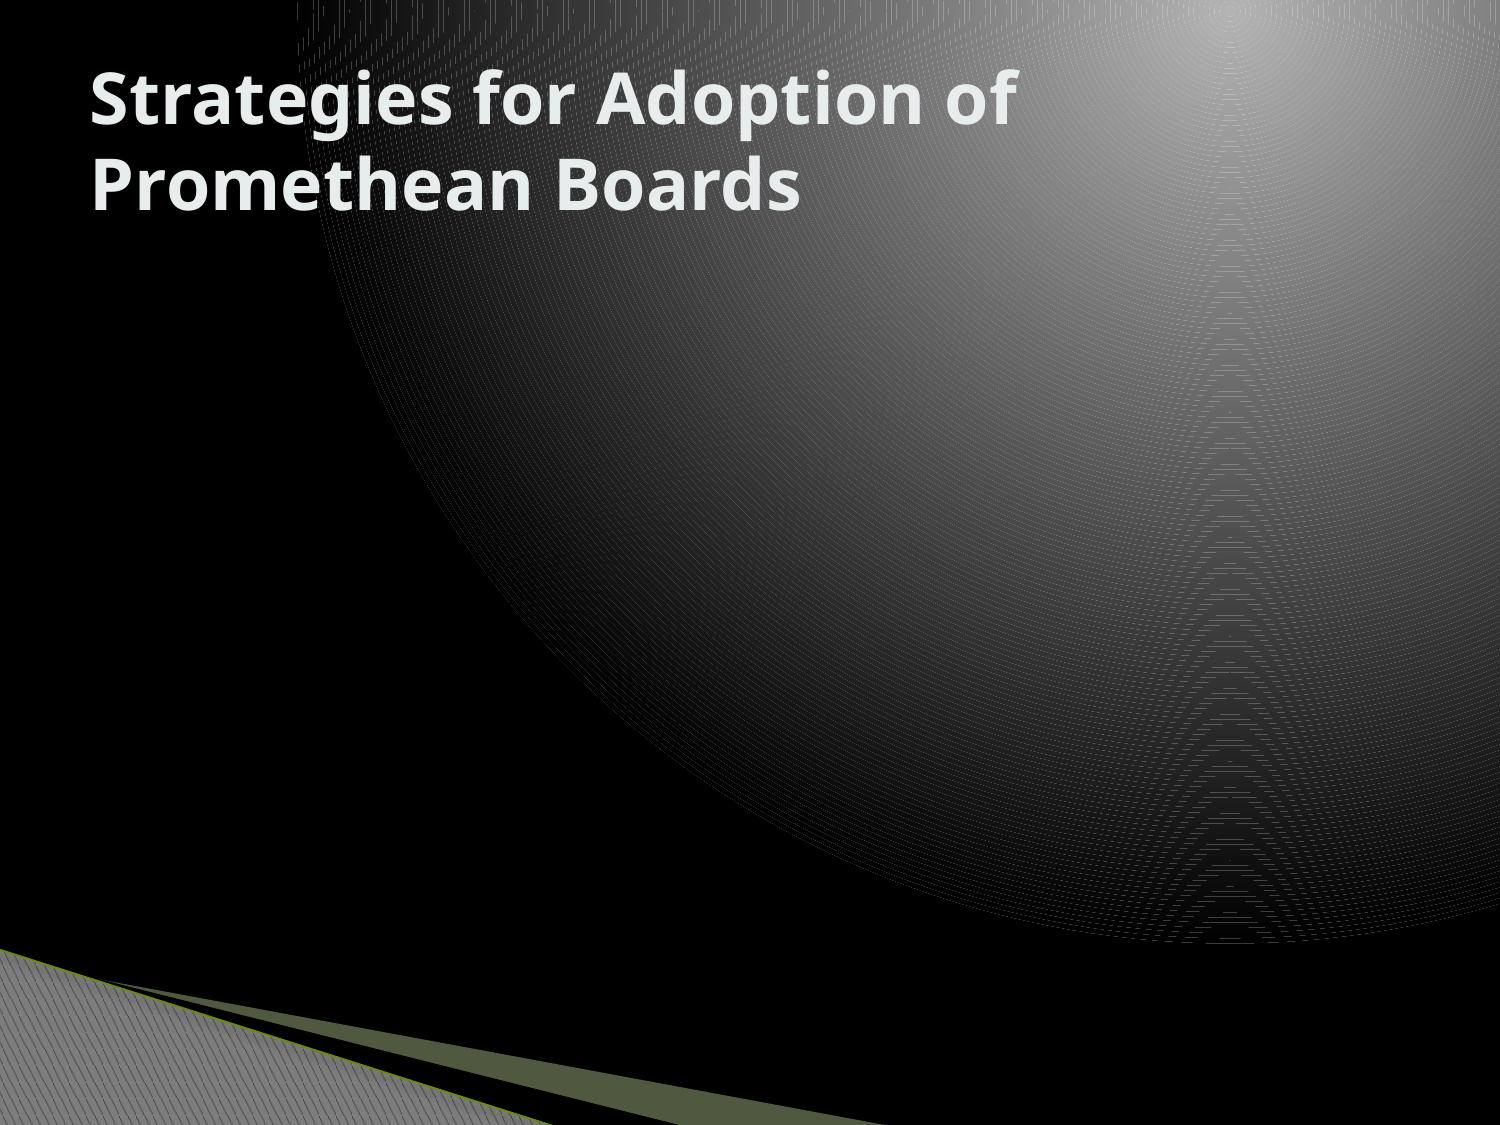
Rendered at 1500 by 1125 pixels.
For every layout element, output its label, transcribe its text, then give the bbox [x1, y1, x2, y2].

picture [0, 952, 543, 1125]
title Strategies for Adoption of Promethean Boards [75, 45, 1425, 233]
